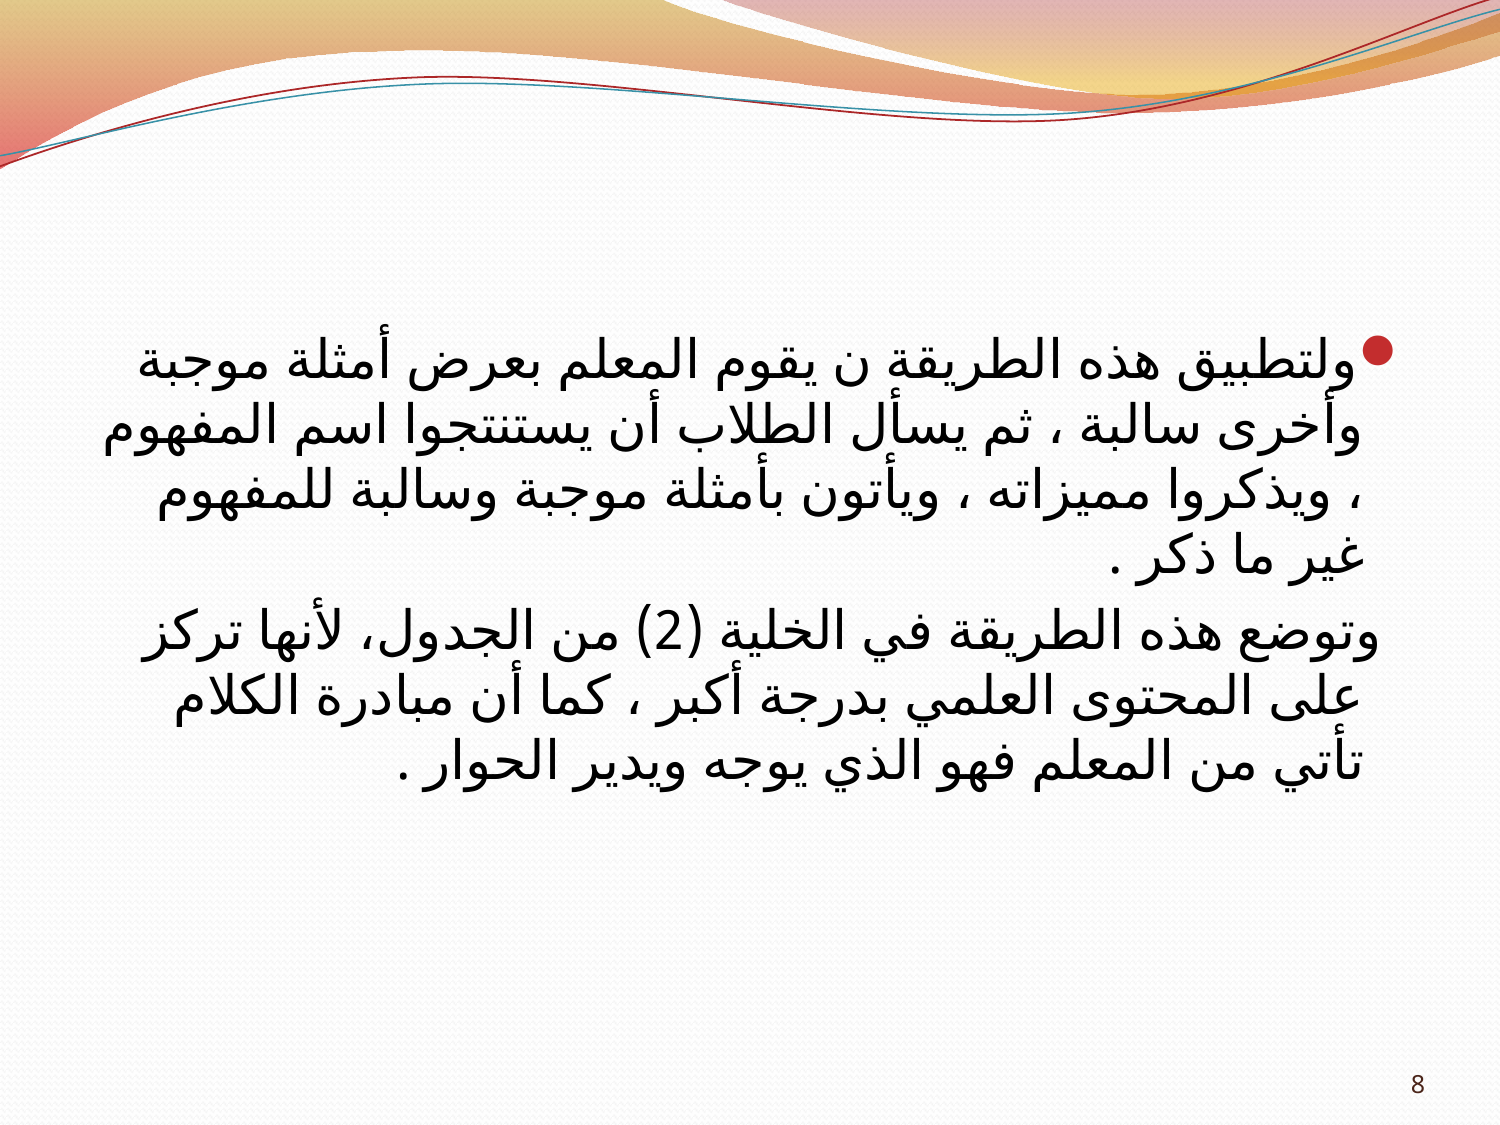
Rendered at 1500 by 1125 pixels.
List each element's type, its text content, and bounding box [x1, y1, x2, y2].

list ولتطبيق هذه الطريقة ن يقوم المعلم بعرض أمثلة موجبة وأخرى سالبة ، ثم يسأل الطلاب أن يستنتجوا اسم المفهوم ، ويذكروا مميزاته ، ويأتون بأمثلة موجبة وسالبة للمفهوم غير ما ذكر . وتوضع هذه الطريقة في الخلية (2) من الجدول، لأنها تركز على المحتوى العلمي بدرجة أكبر ، كما أن مبادرة الكلام تأتي من المعلم فهو الذي يوجه ويدير الحوار . [75, 317, 1425, 1038]
slide_number 8 [1299, 1042, 1425, 1103]
